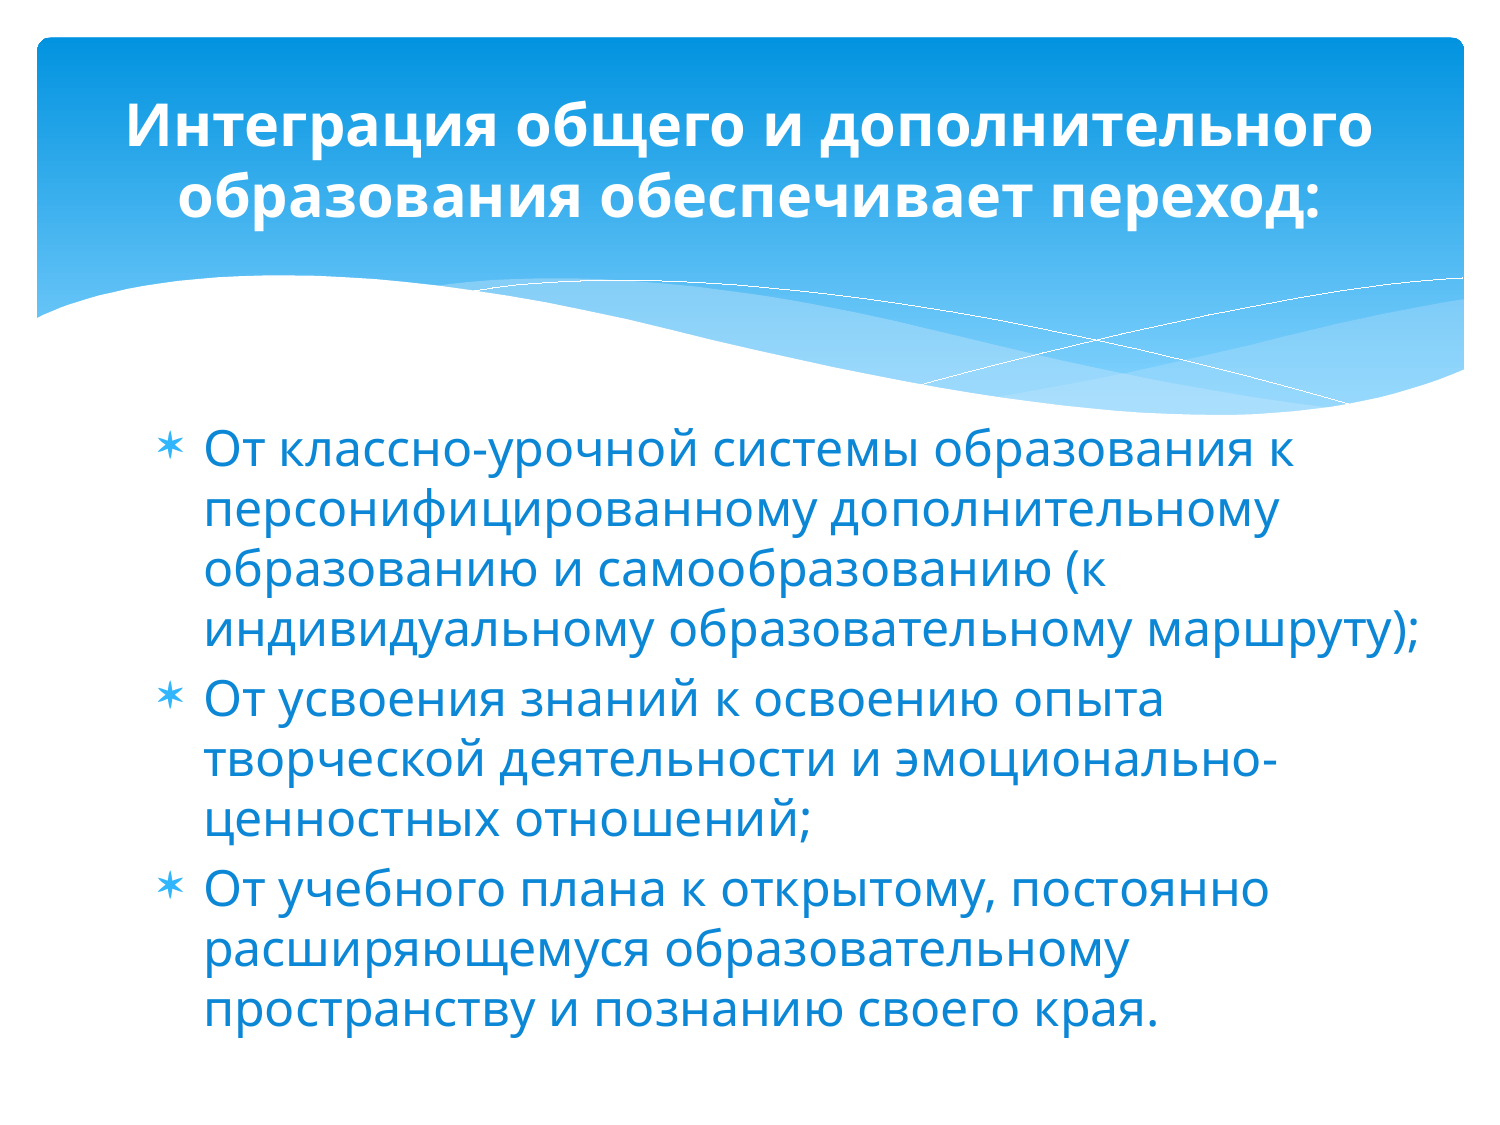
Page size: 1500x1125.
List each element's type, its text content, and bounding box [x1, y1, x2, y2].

title Интеграция общего и дополнительного образования обеспечивает переход: [75, 55, 1425, 261]
list От классно-урочной системы образования к персонифицированному дополнительному образованию и самообразованию (к индивидуальному образовательному маршруту); От усвоения знаний к освоению опыта творческой деятельности и эмоционально-ценностных отношений; От учебного плана к открытому, постоянно расширяющемуся образовательному пространству и познанию своего края. [143, 408, 1459, 1005]
